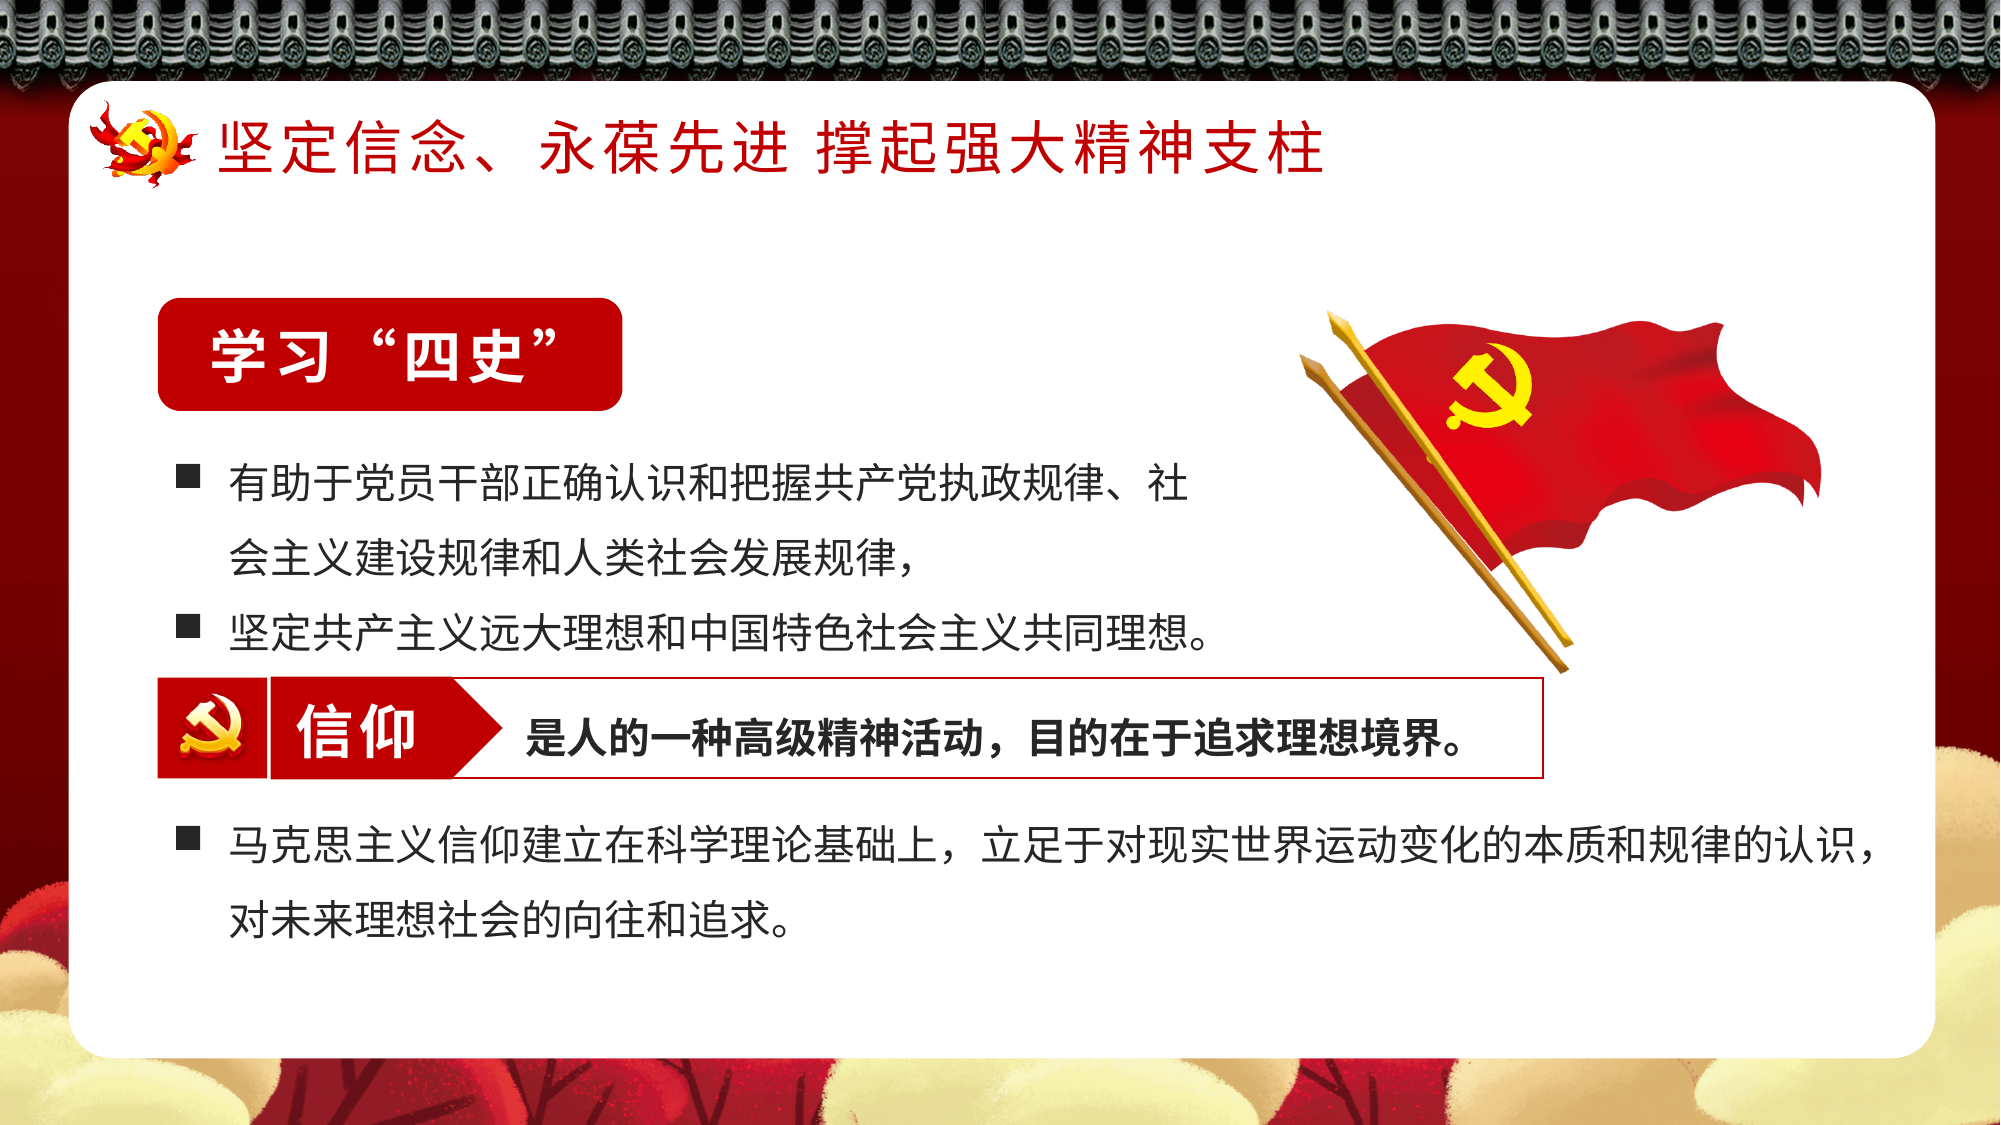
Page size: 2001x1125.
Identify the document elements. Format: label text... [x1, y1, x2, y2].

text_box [157, 297, 660, 411]
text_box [86, 87, 1427, 202]
picture [0, 0, 2001, 1125]
text_box 信仰 [280, 687, 440, 773]
text_box [157, 677, 268, 685]
text_box [270, 676, 452, 780]
text_box 马克思主义信仰建立在科学理论基础上，立足于对现实世界运动变化的本质和规律的认识，对未来理想社会的向往和追求。 [157, 785, 1888, 952]
text_box [157, 771, 268, 779]
text_box 有助于党员干部正确认识和把握共产党执政规律、社会主义建设规律和人类社会发展规律， 坚定共产主义远大理想和中国特色社会主义共同理想。 [157, 423, 1230, 665]
text_box [440, 677, 1249, 779]
